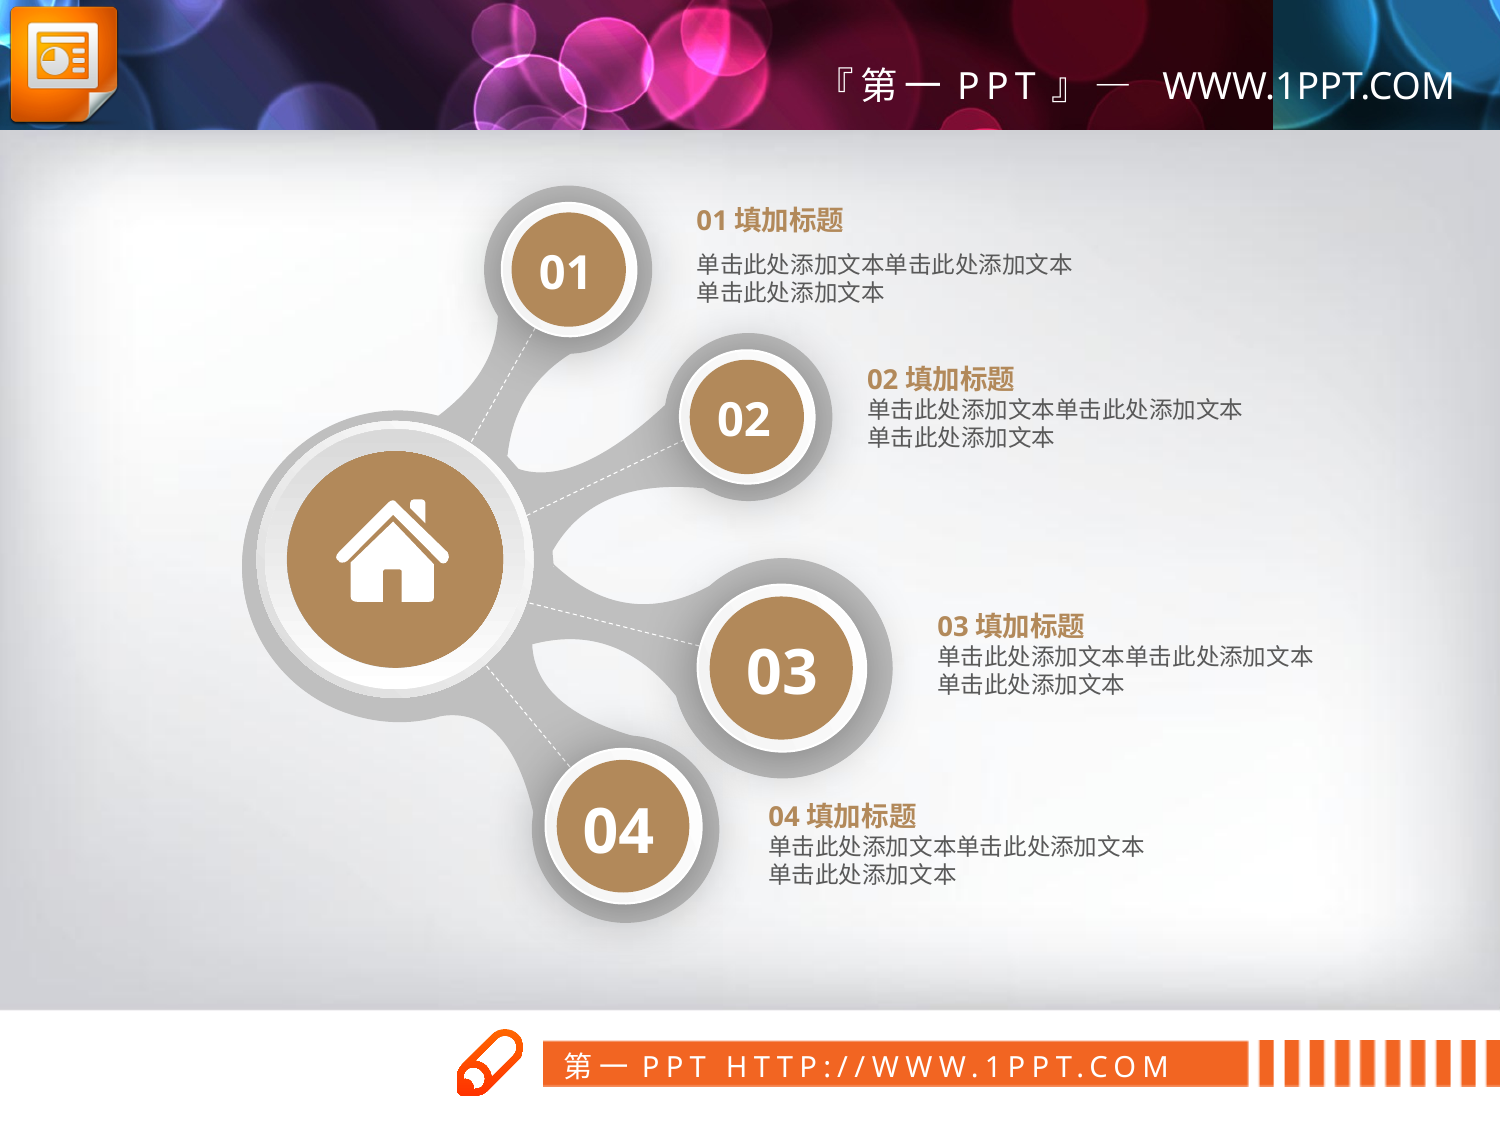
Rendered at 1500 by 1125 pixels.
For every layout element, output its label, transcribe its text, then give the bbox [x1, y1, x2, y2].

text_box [252, 199, 917, 903]
text_box 01填加标题 单击此处添加文本单击此处添加文本 单击此处添加文本 [681, 195, 1111, 314]
picture [543, 1040, 1500, 1087]
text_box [679, 350, 815, 484]
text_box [545, 748, 702, 904]
text_box 04填加标题 单击此处添加文本单击此处添加文本 单击此处添加文本 [921, 791, 1183, 896]
text_box 02填加标题 单击此处添加文本单击此处添加文本 单击此处添加文本 [921, 354, 1282, 459]
picture [0, 0, 1500, 1012]
text_box 03填加标题 单击此处添加文本单击此处添加文本 单击此处添加文本 [922, 601, 1352, 706]
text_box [697, 584, 867, 752]
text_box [256, 420, 534, 699]
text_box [501, 202, 637, 337]
